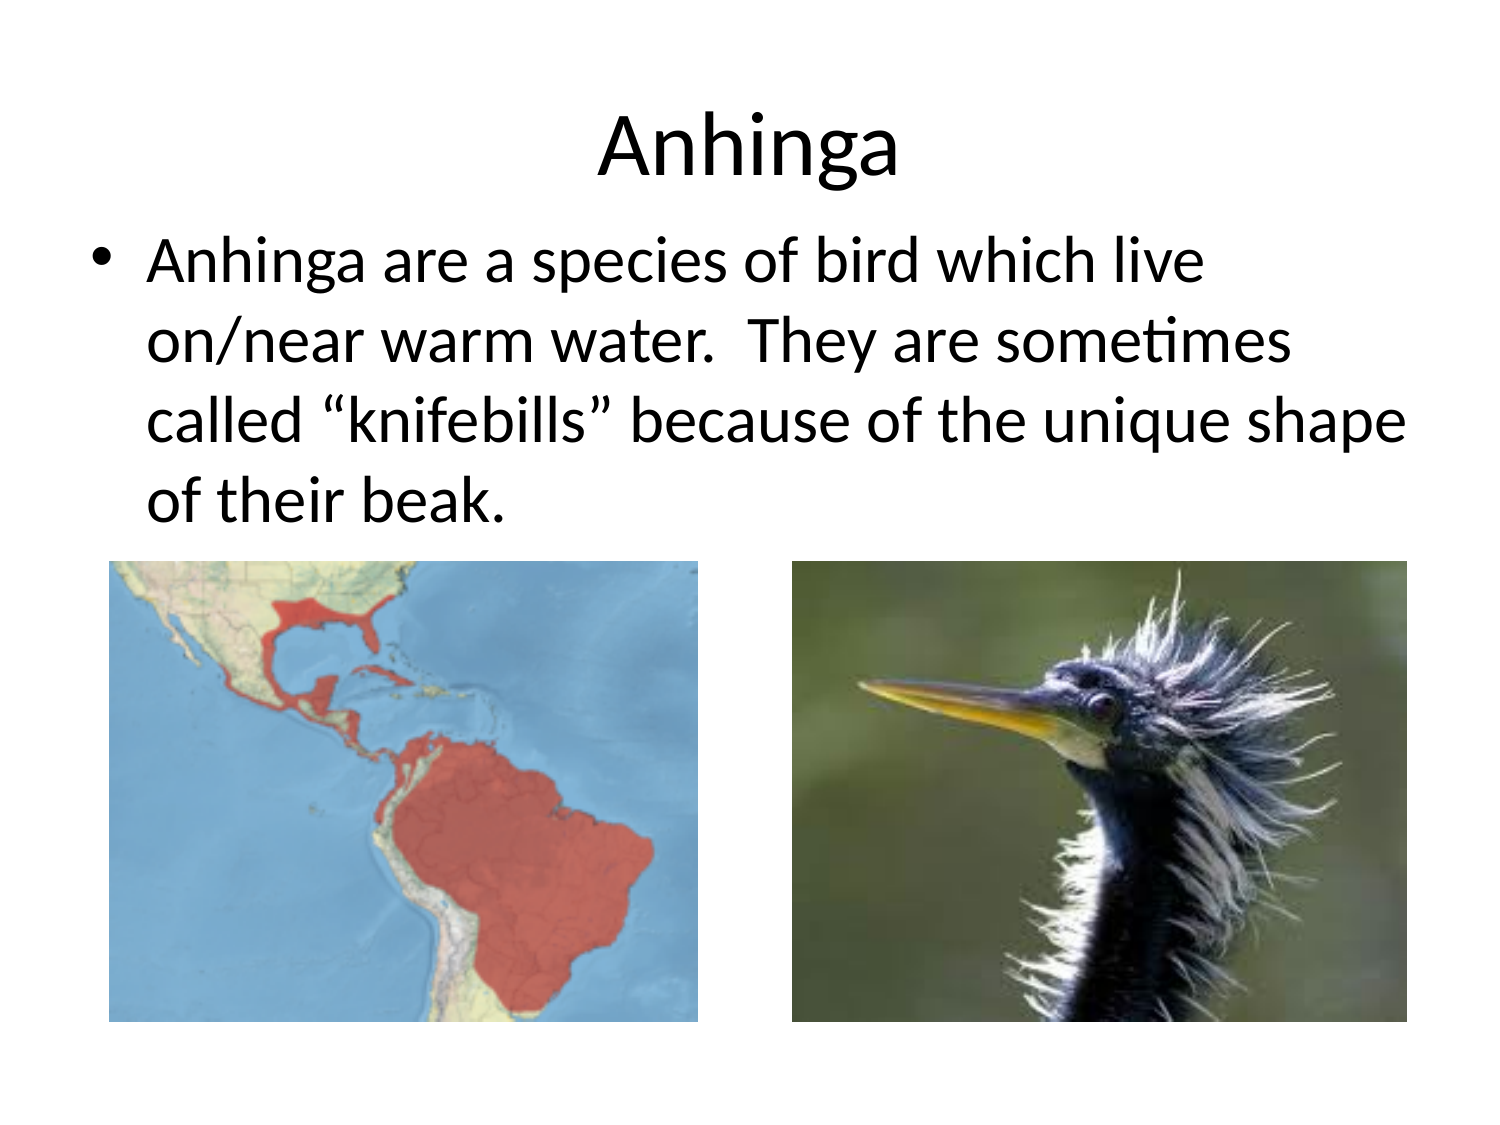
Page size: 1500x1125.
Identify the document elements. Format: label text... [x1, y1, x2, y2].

title Anhinga [75, 45, 1425, 208]
picture [792, 561, 1407, 1022]
picture [109, 561, 698, 1022]
list Anhinga are a species of bird which live on/near warm water. They are sometimes called “knifebills” because of the unique shape of their beak. [75, 208, 1425, 1005]
